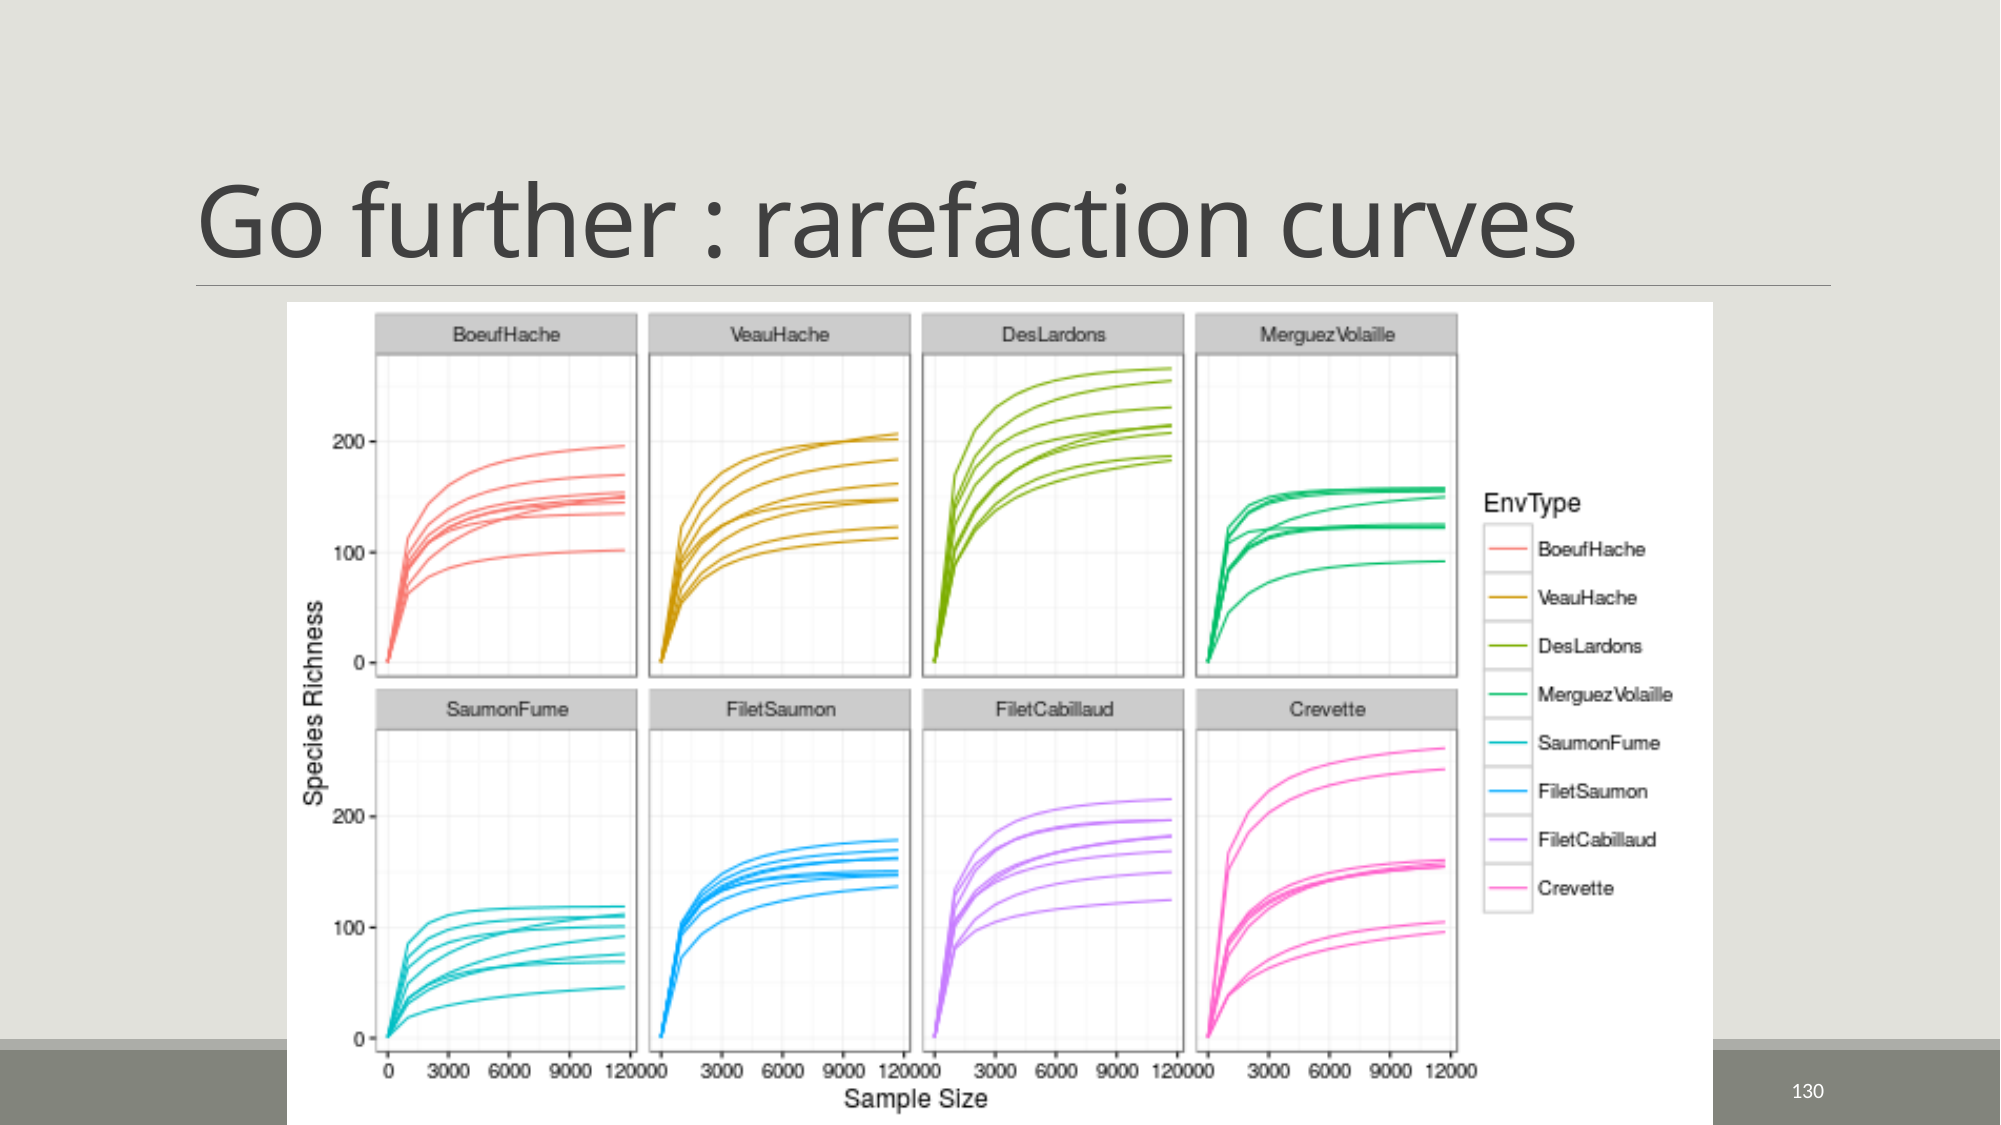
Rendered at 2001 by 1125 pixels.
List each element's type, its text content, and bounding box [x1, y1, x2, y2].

title Go further : rarefaction curves [180, 47, 1830, 285]
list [286, 302, 1714, 1125]
slide_number 130 [1721, 1059, 1840, 1120]
